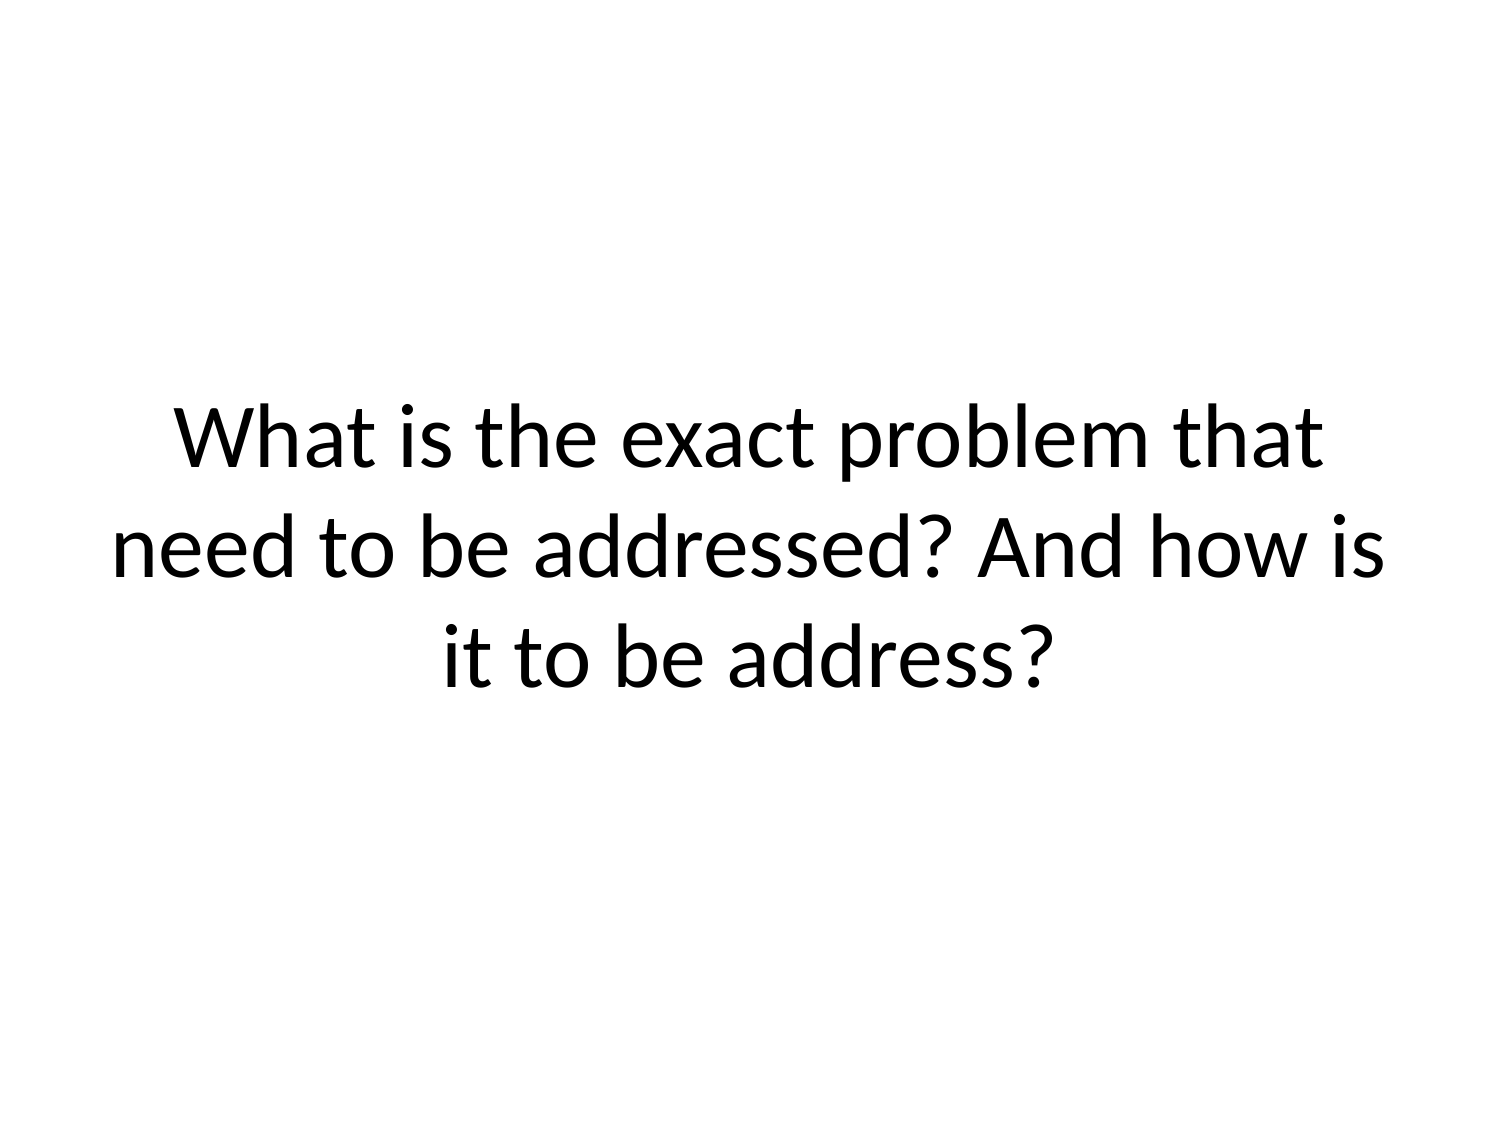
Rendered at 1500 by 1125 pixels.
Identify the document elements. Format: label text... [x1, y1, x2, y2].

title What is the exact problem that need to be addressed? And how is it to be address? [75, 45, 1425, 1038]
